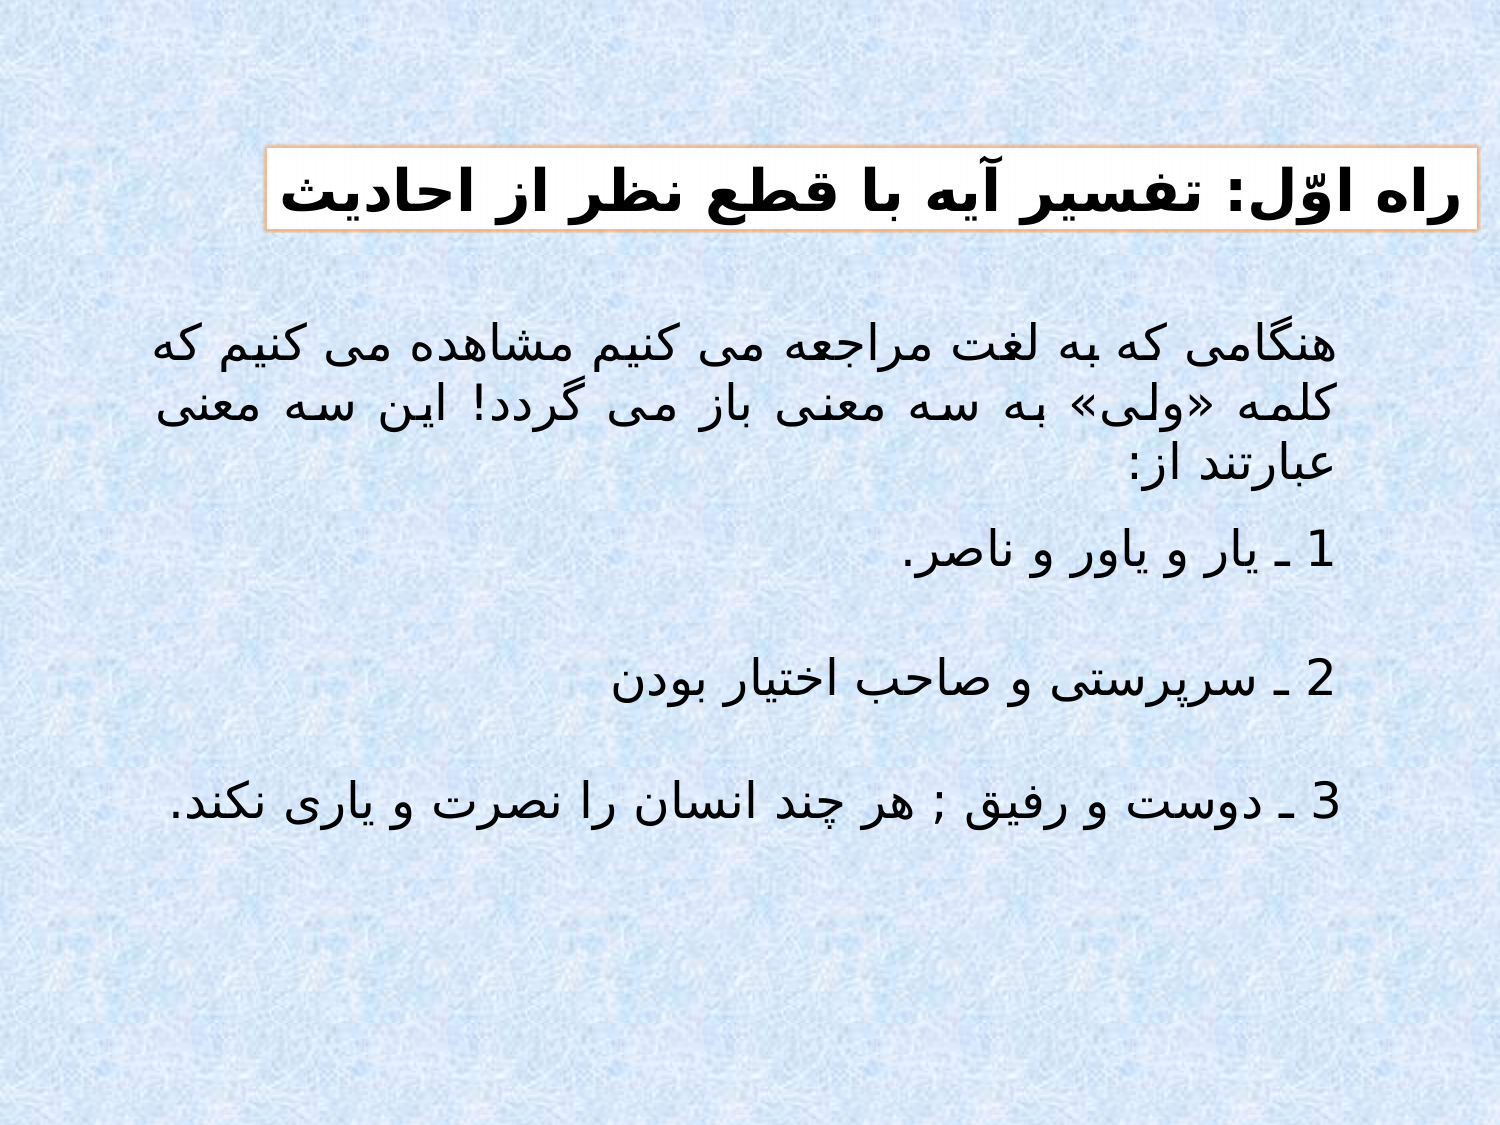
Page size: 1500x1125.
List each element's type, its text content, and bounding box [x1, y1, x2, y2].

text_box هنگامى كه به لغت مراجعه مى كنيم مشاهده مى كنيم كه كلمه «ولى» به سه معنى باز مى گردد! اين سه معنى عبارتند از: [135, 302, 1353, 498]
text_box 2 ـ سرپرستى و صاحب اختيار بودن [135, 638, 1353, 713]
text_box 3 ـ دوست و رفيق ; هر چند انسان را نصرت و يارى نكند. [140, 760, 1358, 836]
picture [0, 0, 1500, 1125]
text_box 1 ـ يار و ياور و ناصر. [135, 509, 1353, 585]
text_box راه اوّل: تفسير آيه با قطع نظر از احاديث [269, 151, 1475, 227]
